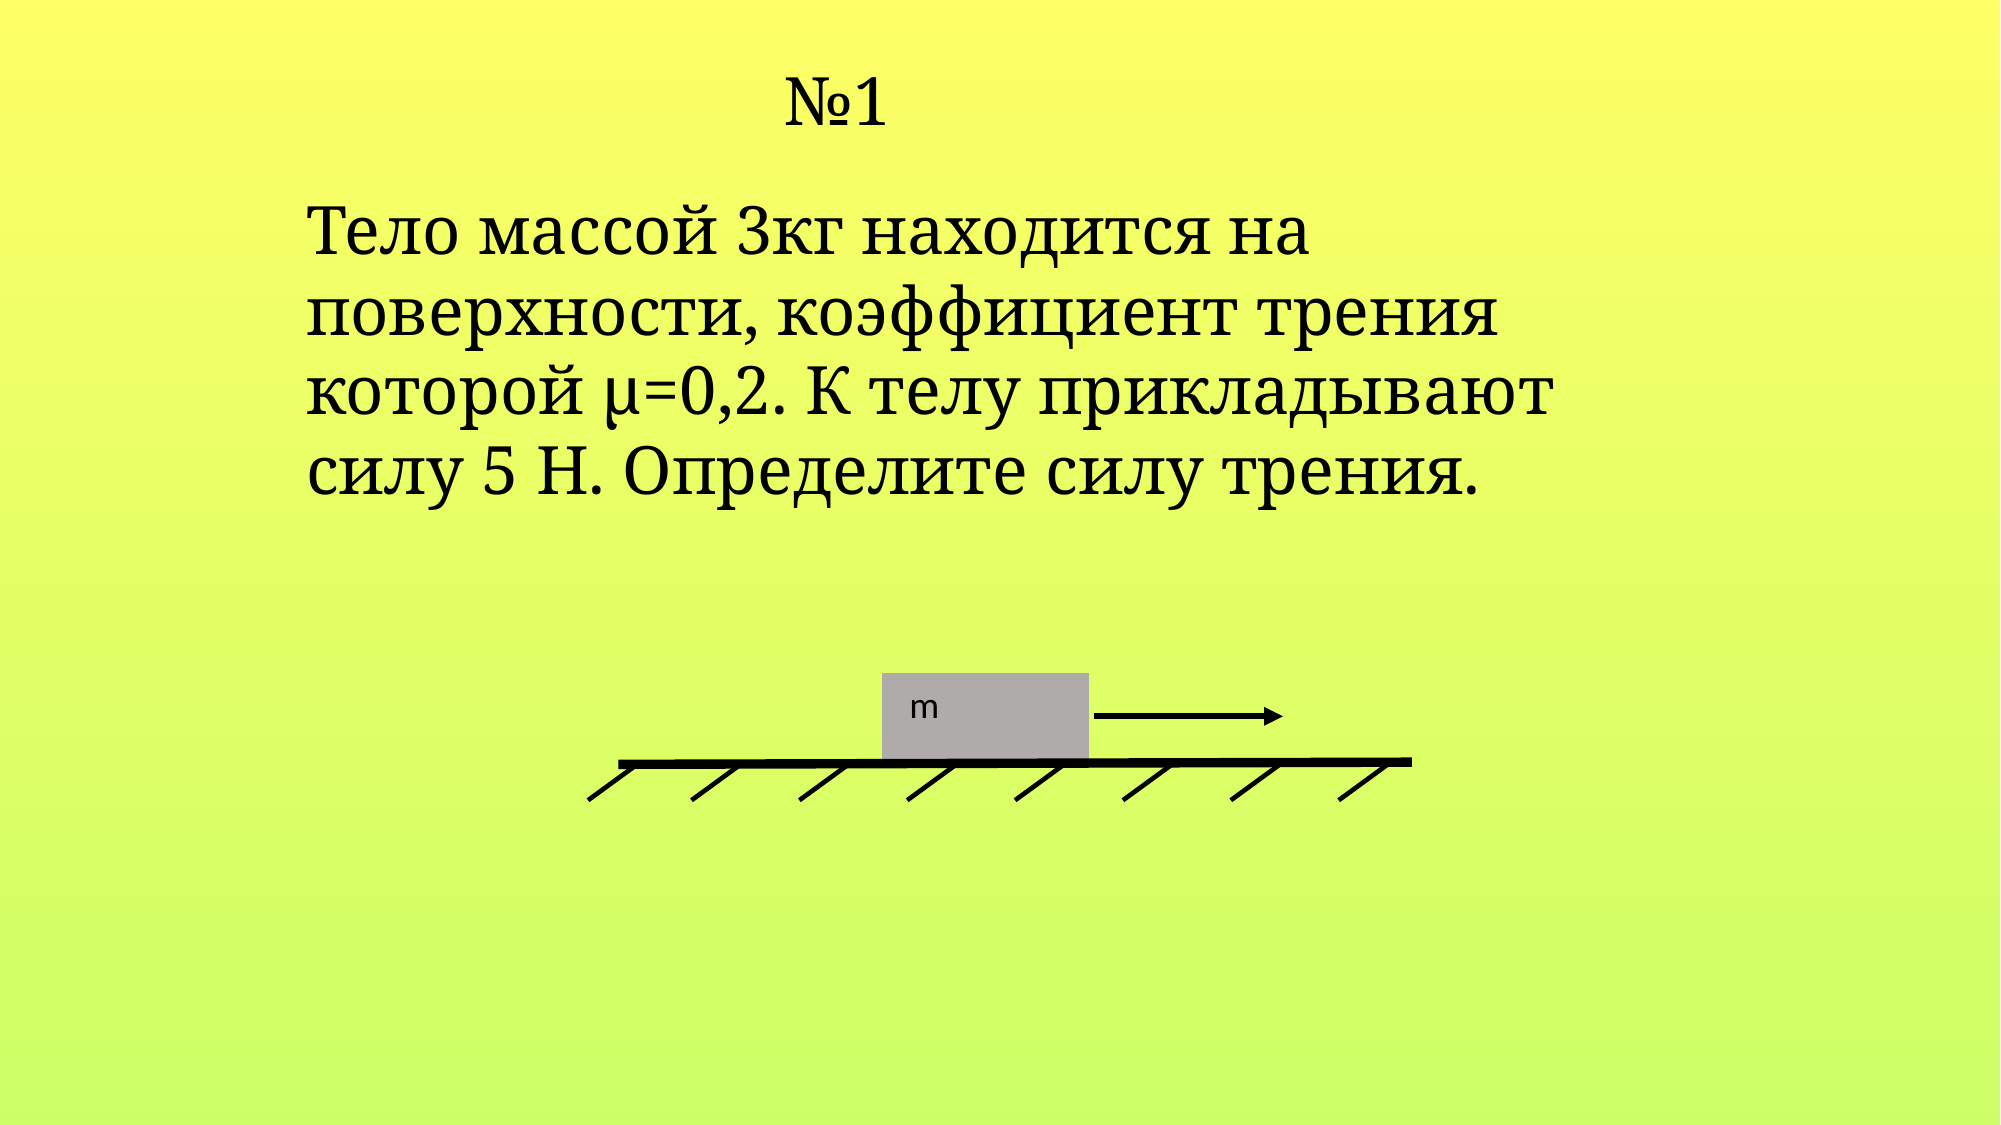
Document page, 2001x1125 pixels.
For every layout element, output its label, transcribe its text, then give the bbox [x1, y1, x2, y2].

text_box №1 [769, 50, 940, 146]
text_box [587, 673, 1412, 801]
text_box Тело массой 3кг находится на поверхности, коэффициент трения которой μ=0,2. К телу прикладывают силу 5 Н. Определите силу трения. [291, 180, 1709, 516]
